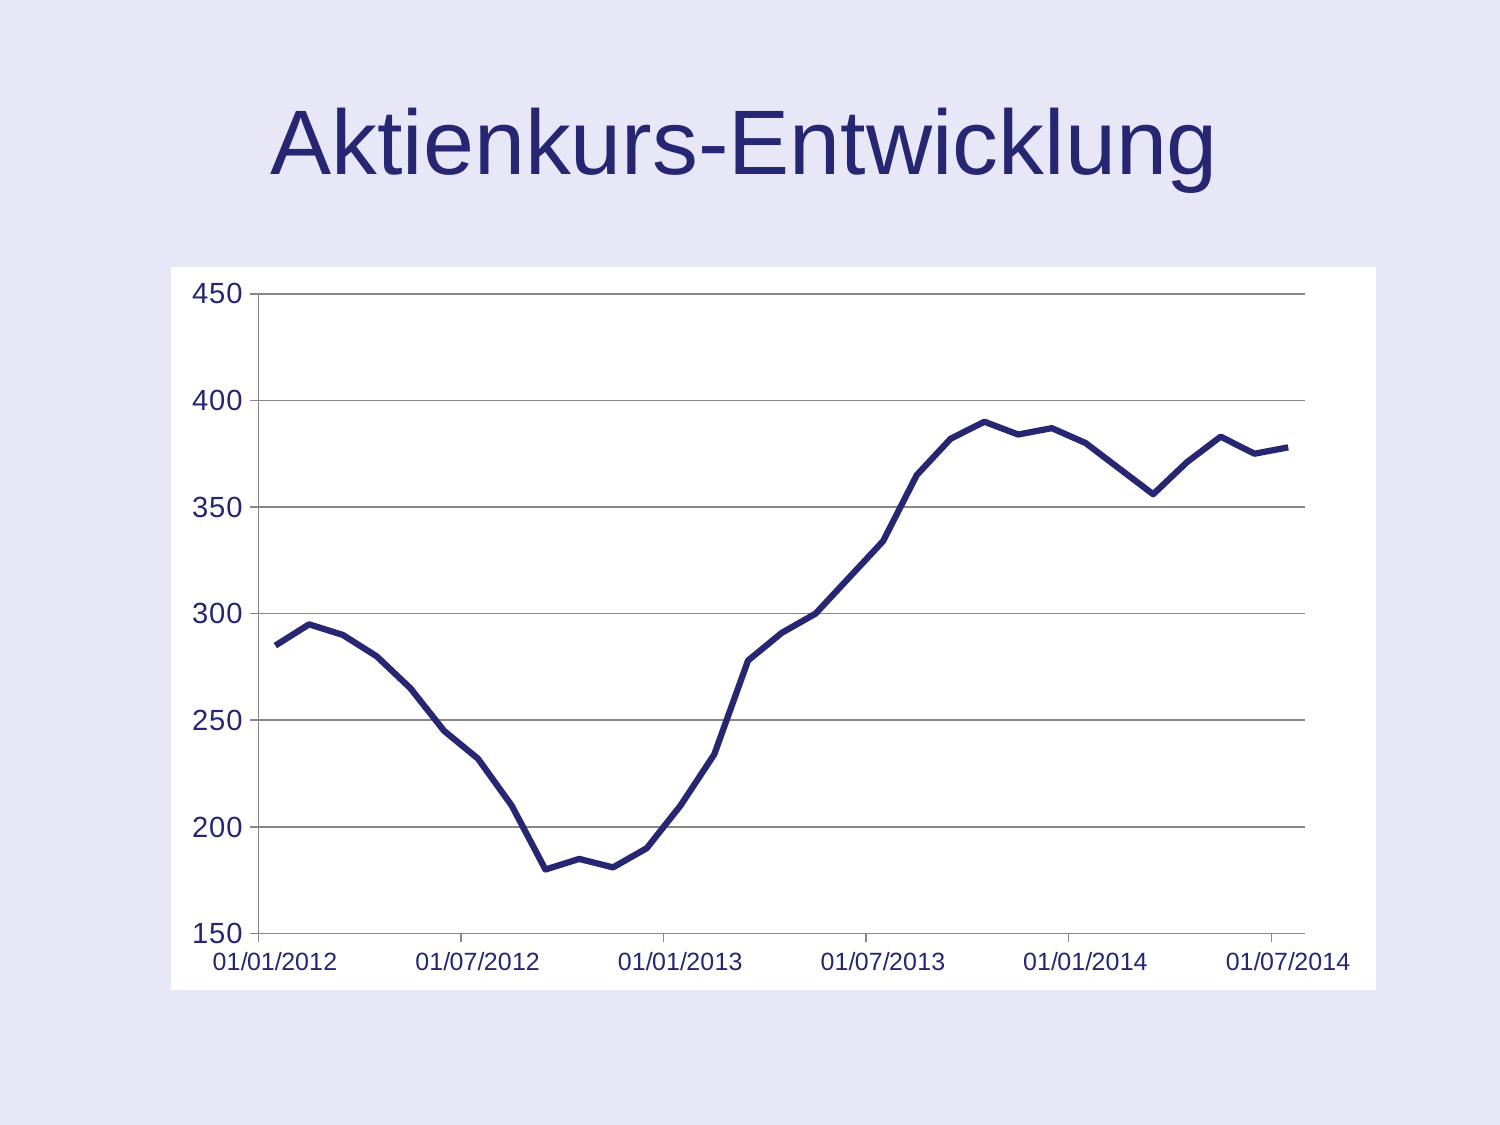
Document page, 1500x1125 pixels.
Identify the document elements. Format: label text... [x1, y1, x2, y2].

title Aktienkurs-Entwicklung [64, 42, 1426, 233]
chart [170, 266, 1377, 991]
